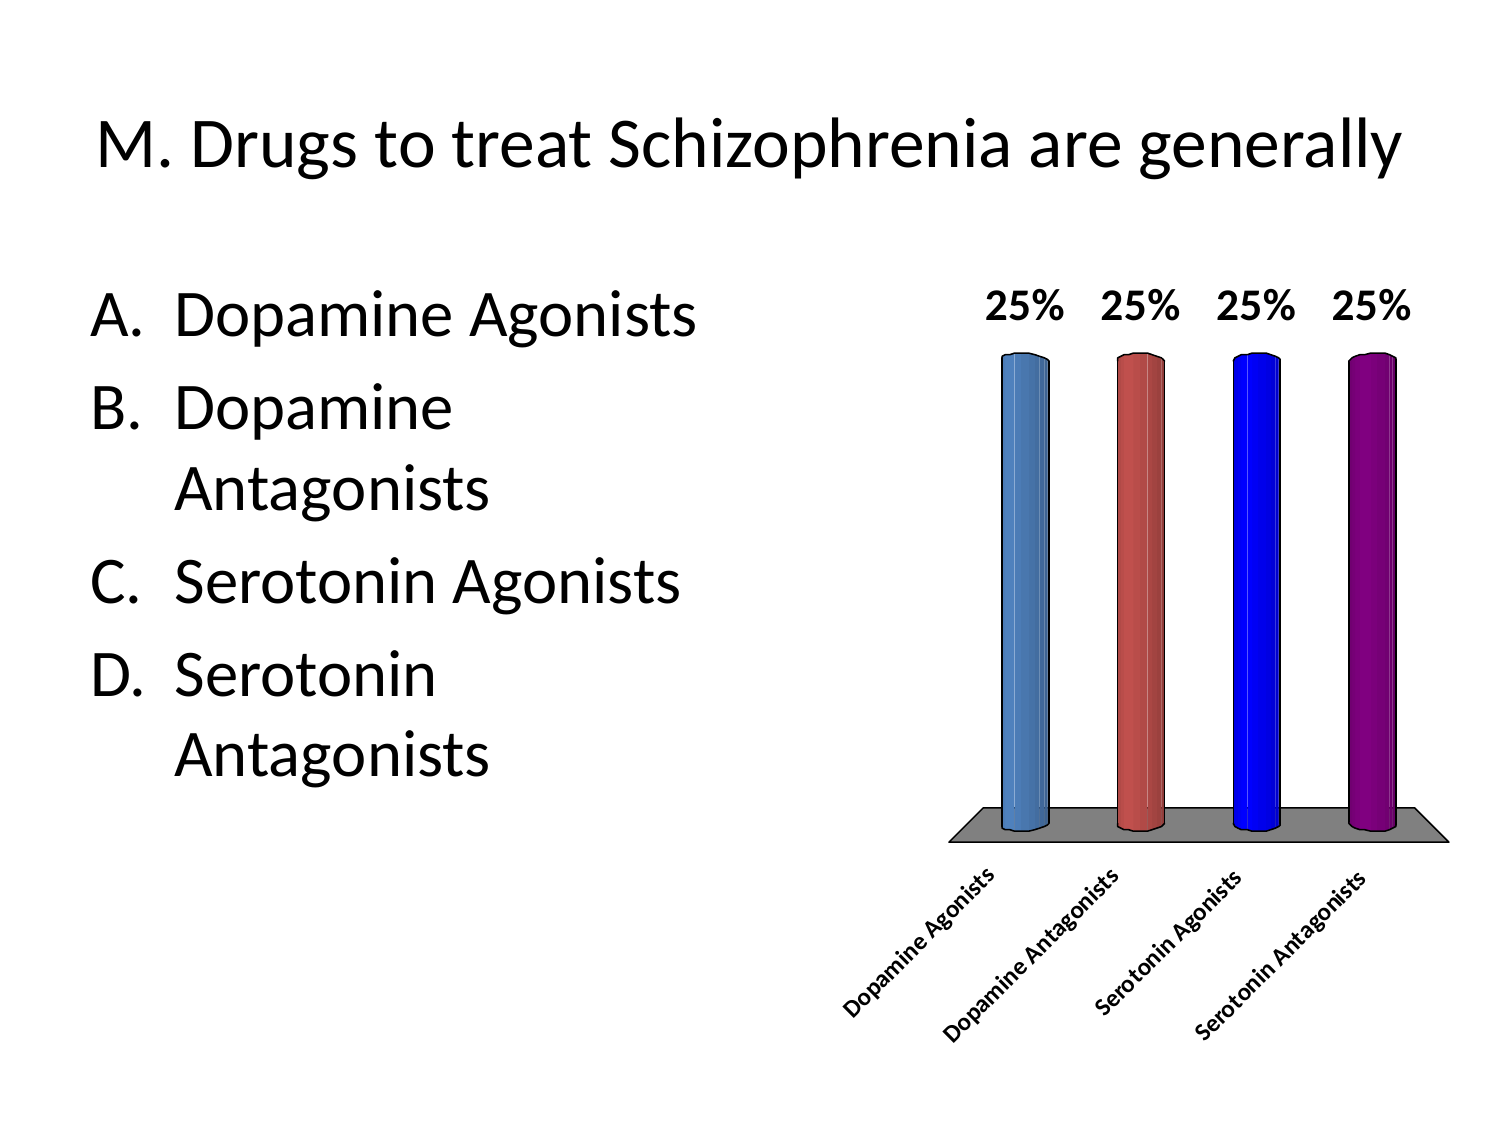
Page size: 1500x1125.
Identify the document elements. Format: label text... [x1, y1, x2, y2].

title M. Drugs to treat Schizophrenia are generally [75, 45, 1425, 233]
list Dopamine Agonists Dopamine Antagonists Serotonin Agonists Serotonin Antagonists [75, 262, 737, 1005]
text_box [739, 262, 1490, 1107]
